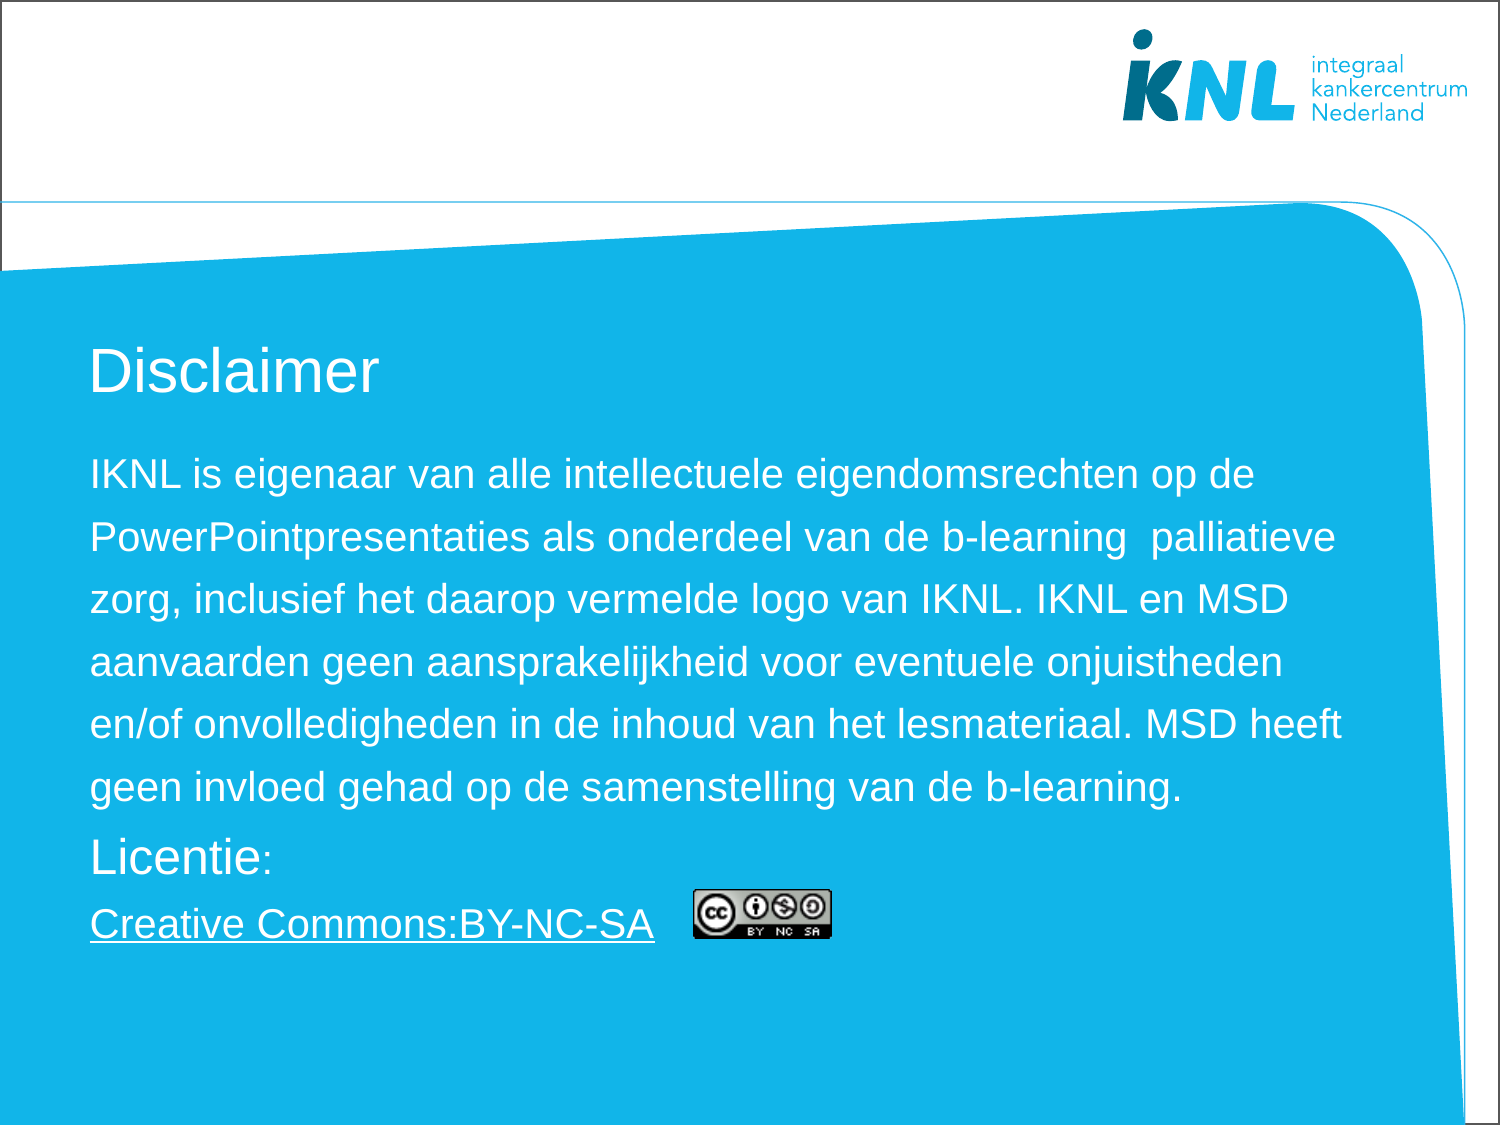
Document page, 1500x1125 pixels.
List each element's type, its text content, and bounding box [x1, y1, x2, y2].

picture [694, 890, 831, 938]
title Disclaimer [76, 235, 1311, 406]
subtitle IKNL is eigenaar van alle intellectuele eigendomsrechten op de PowerPointpresentaties als onderdeel van de b-learning palliatieve zorg, inclusief het daarop vermelde logo van IKNL. IKNL en MSD aanvaarden geen aansprakelijkheid voor eventuele onjuistheden en/of onvolledigheden in de inhoud van het lesmateriaal. MSD heeft geen invloed gehad op de samenstelling van de b-learning. Licentie: Creative Commons:BY-NC-SA [77, 434, 1347, 948]
